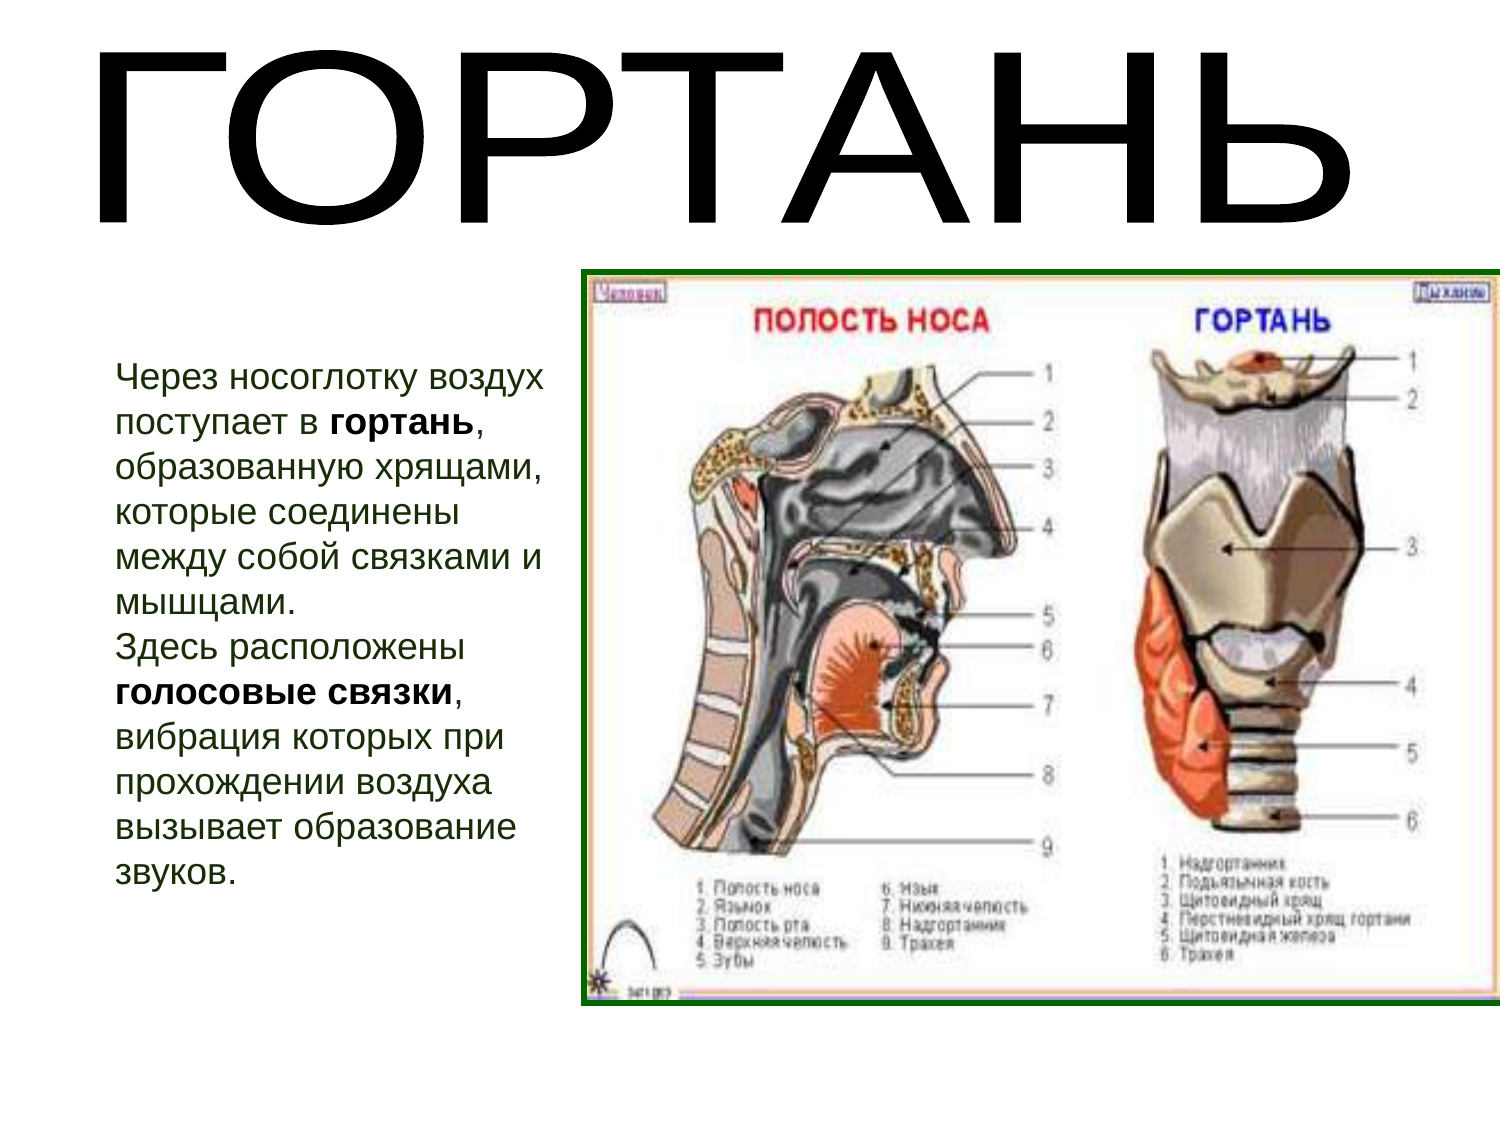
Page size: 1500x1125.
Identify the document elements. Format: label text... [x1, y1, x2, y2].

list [587, 274, 1500, 1001]
text_box Через носоглотку воздух поступает в гортань, образованную хрящами, которые соединены между собой связками и мышцами. Здесь расположены голосовые связки, вибрация которых при прохождении воздуха вызывает образование звуков. [99, 344, 581, 999]
